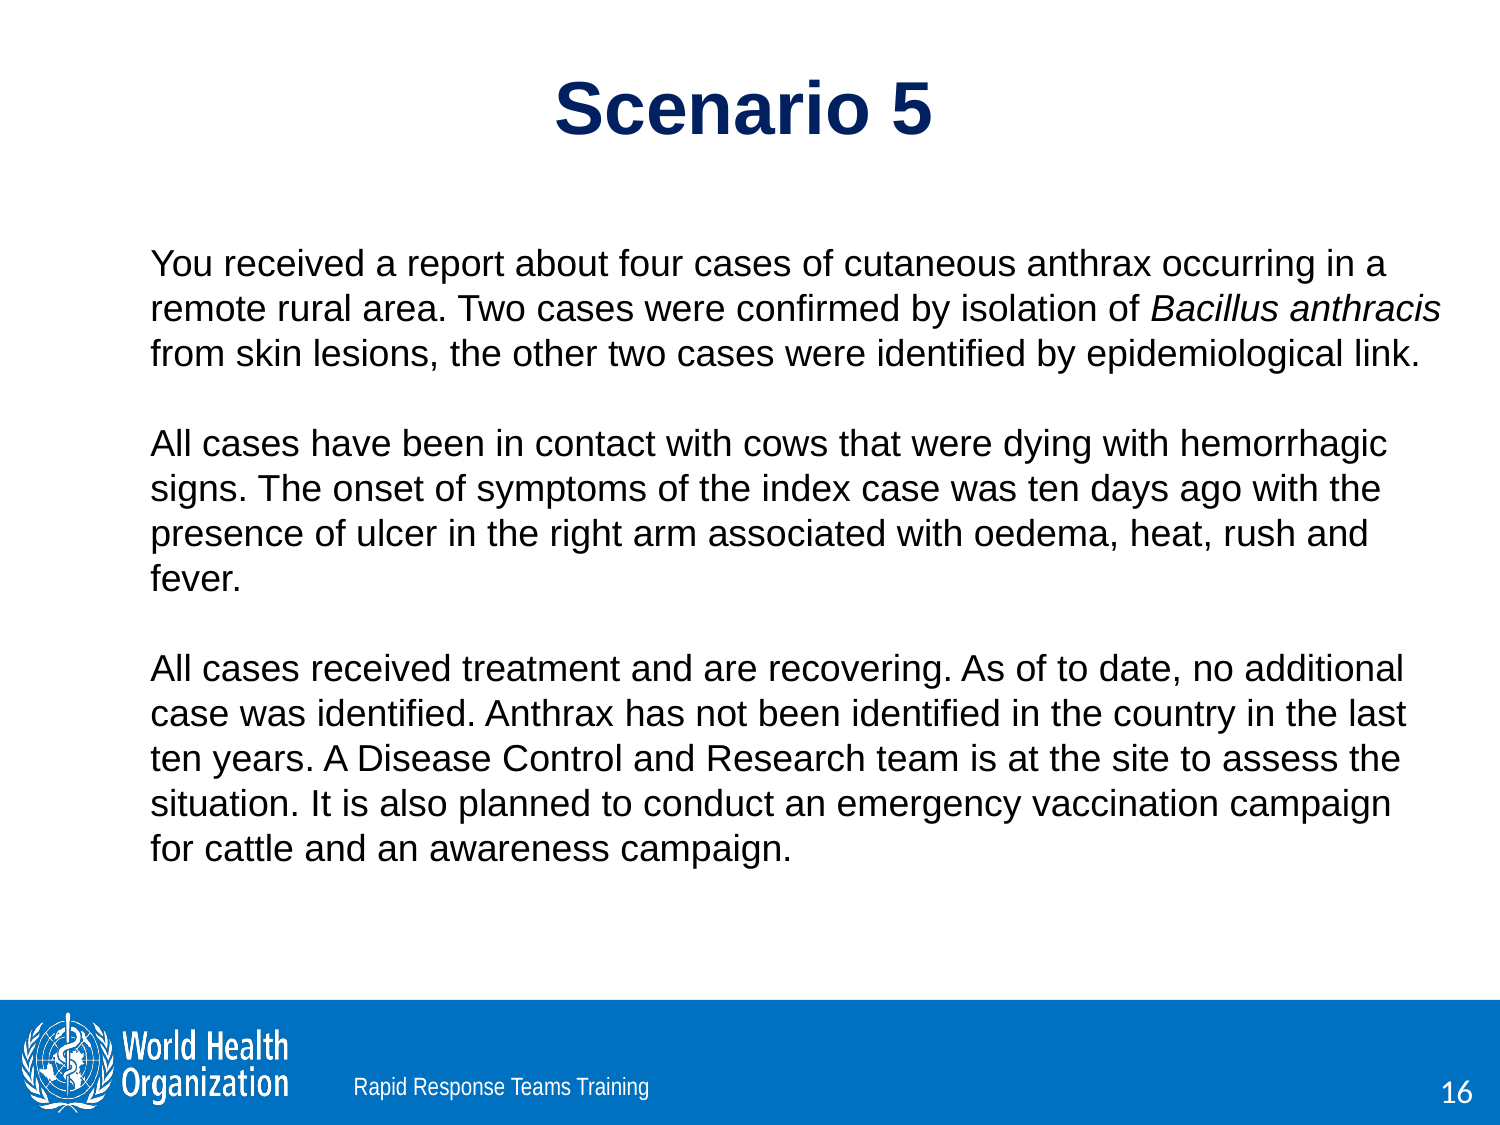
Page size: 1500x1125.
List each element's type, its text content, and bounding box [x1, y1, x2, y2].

picture [21, 1012, 288, 1113]
text_box You received a report about four cases of cutaneous anthrax occurring in a remote rural area. Two cases were confirmed by isolation of Bacillus anthracis from skin lesions, the other two cases were identified by epidemiological link. All cases have been in contact with cows that were dying with hemorrhagic signs. The onset of symptoms of the index case was ten days ago with the presence of ulcer in the right arm associated with oedema, heat, rush and fever. All cases received treatment and are recovering. As of to date, no additional case was identified. Anthrax has not been identified in the country in the last ten years. A Disease Control and Research team is at the site to assess the situation. It is also planned to conduct an emergency vaccination campaign for cattle and an awareness campaign. [135, 231, 1459, 877]
title Scenario 5 [69, 10, 1420, 199]
